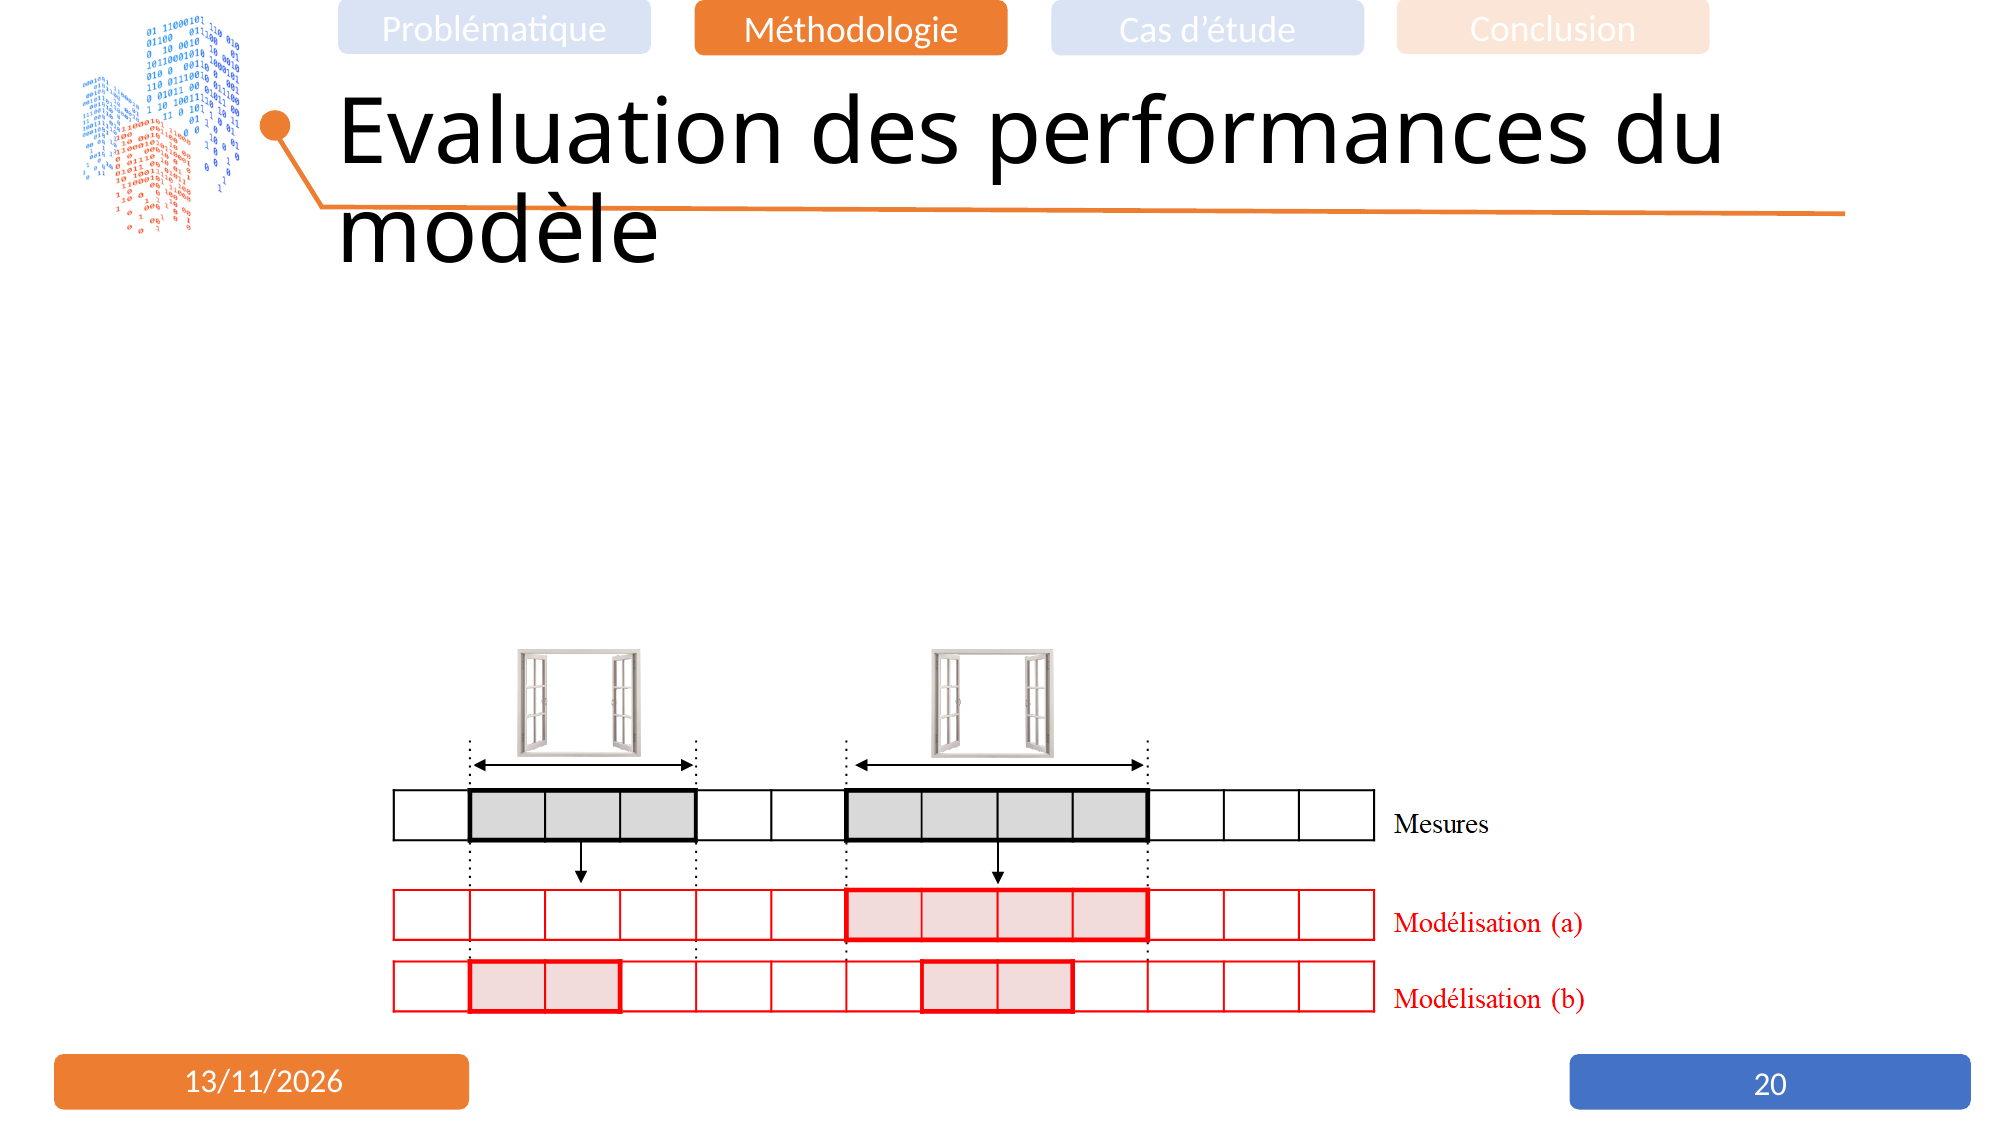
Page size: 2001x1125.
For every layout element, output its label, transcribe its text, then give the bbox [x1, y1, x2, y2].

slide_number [57, 1049, 470, 1110]
picture [385, 643, 1589, 1024]
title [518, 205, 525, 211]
text_box Méthodologie [693, 0, 1009, 57]
title Evaluation des performances du modèle [321, 76, 1863, 184]
text_box Cas d’étude [1050, 0, 1366, 57]
text_box Conclusion [1395, 0, 1711, 56]
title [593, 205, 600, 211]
picture [57, 0, 260, 253]
text_box Problématique [336, 0, 652, 56]
slide_number 20 [1569, 1054, 1971, 1110]
